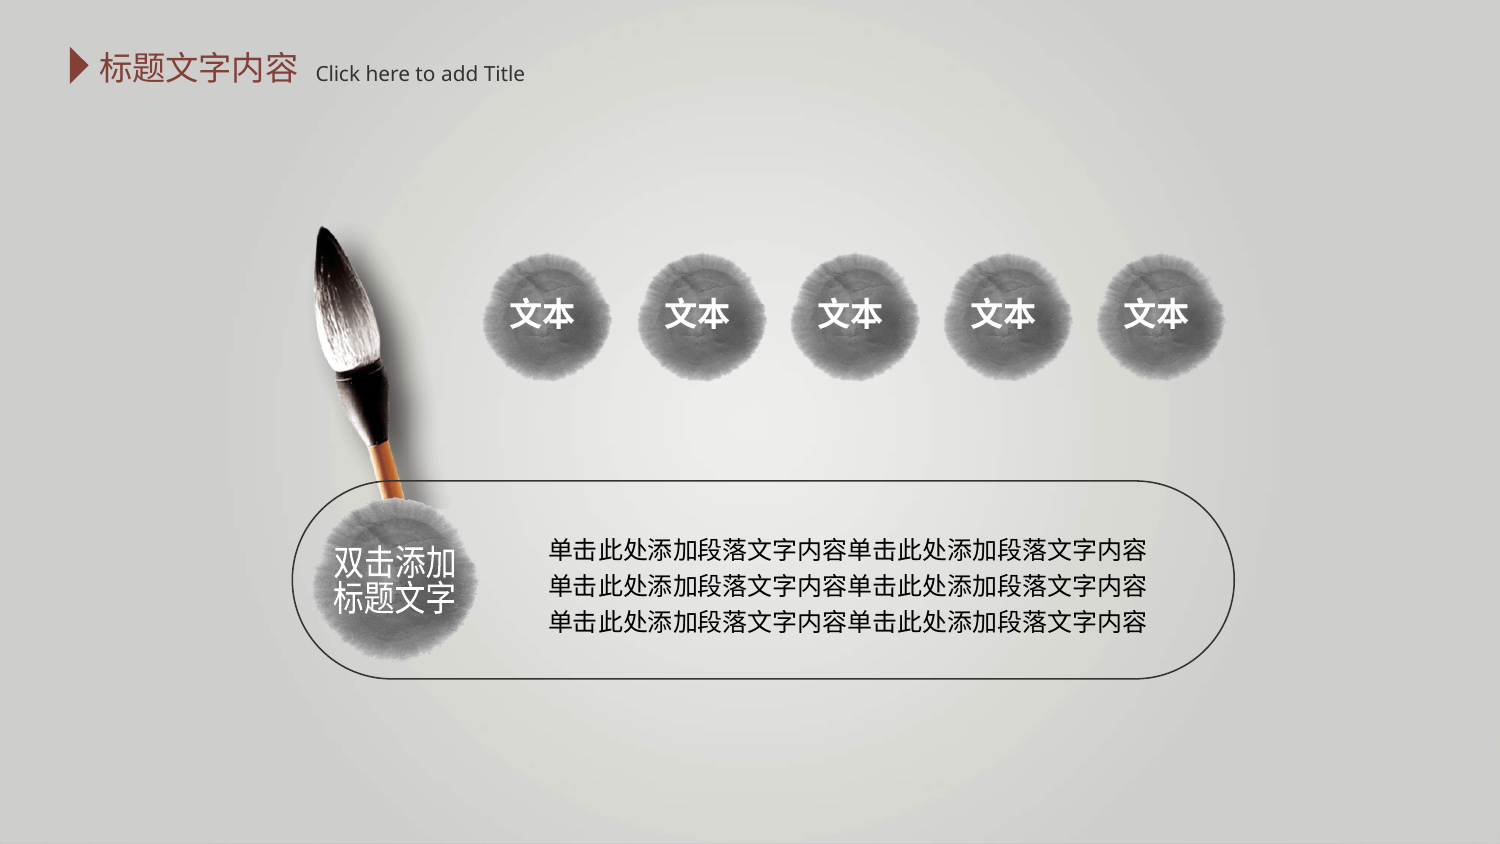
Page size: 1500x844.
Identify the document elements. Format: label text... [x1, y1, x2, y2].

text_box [927, 244, 1080, 398]
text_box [69, 39, 547, 95]
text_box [291, 486, 498, 683]
text_box [479, 480, 1235, 640]
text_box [621, 244, 774, 398]
text_box [498, 670, 1177, 679]
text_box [774, 244, 927, 398]
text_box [466, 244, 621, 398]
text_box 单击此处添加段落文字内容单击此处添加段落文字内容 单击此处添加段落文字内容单击此处添加段落文字内容 单击此处添加段落文字内容单击此处添加段落文字内容 [498, 531, 1214, 670]
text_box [1080, 244, 1241, 398]
picture [0, 0, 1500, 844]
